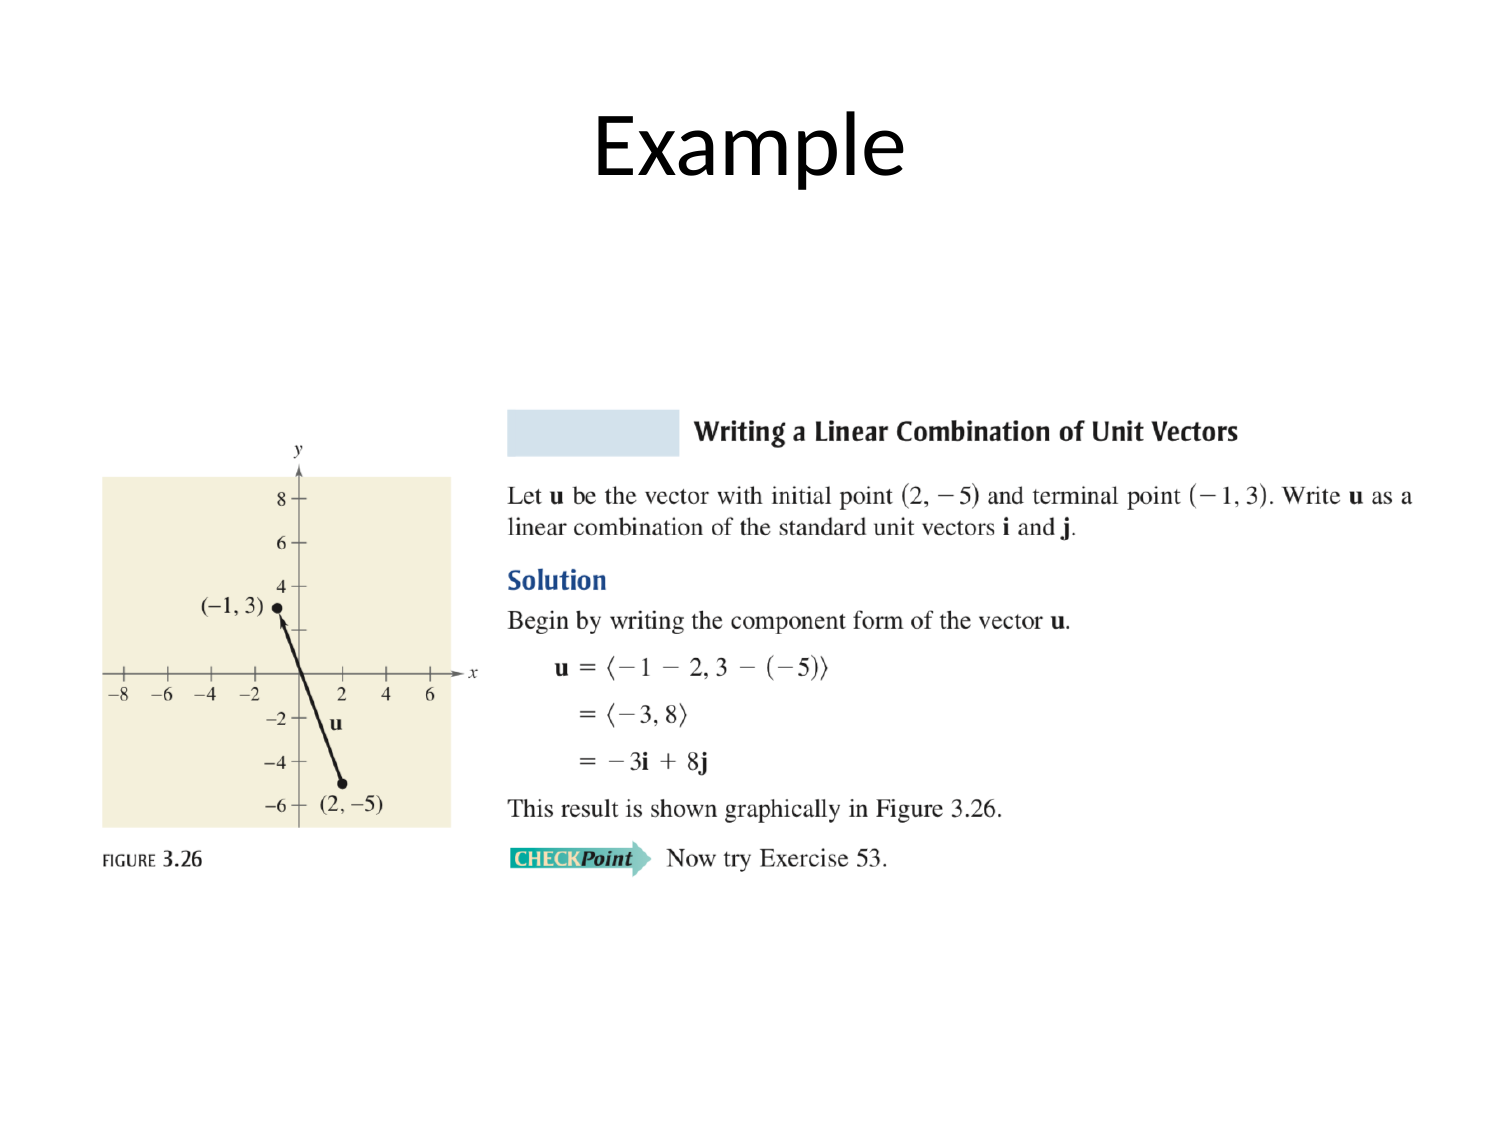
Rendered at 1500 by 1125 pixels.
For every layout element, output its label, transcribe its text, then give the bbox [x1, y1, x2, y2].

title Example [75, 45, 1425, 233]
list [74, 262, 1426, 1006]
